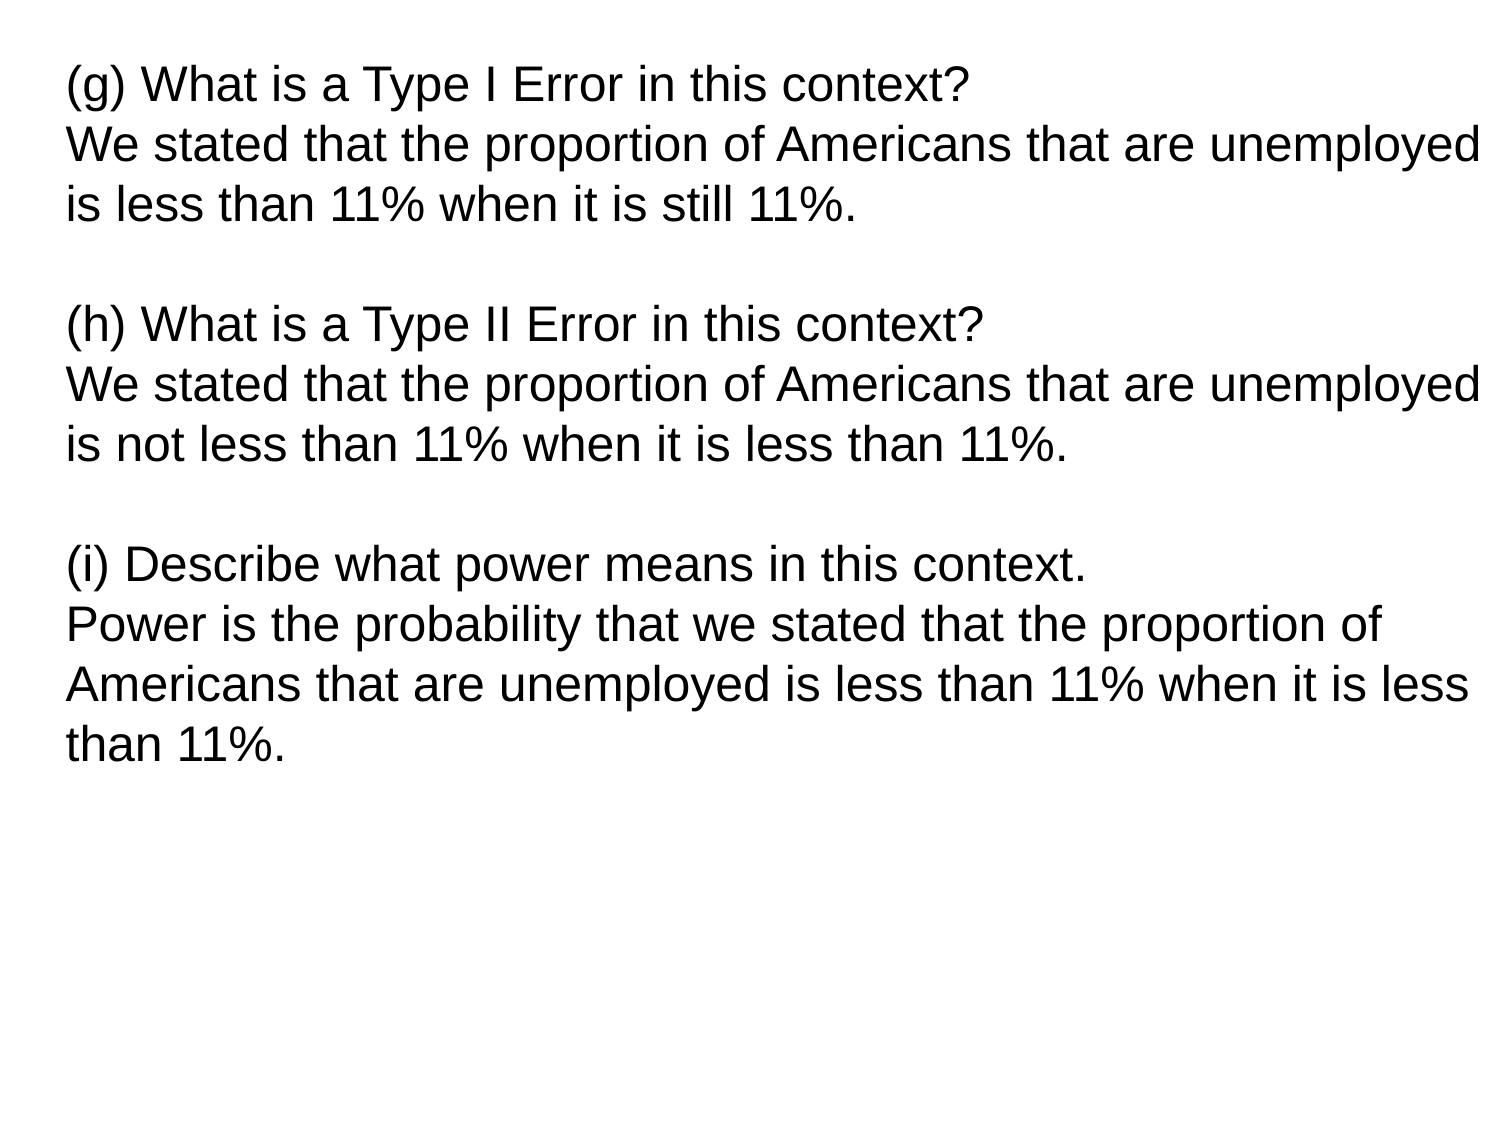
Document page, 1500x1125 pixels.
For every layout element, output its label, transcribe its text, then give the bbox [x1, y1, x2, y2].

text_box (g) What is a Type I Error in this context? We stated that the proportion of Americans that are unemployed is less than 11% when it is still 11%. (h) What is a Type II Error in this context? We stated that the proportion of Americans that are unemployed is not less than 11% when it is less than 11%. (i) Describe what power means in this context. Power is the probability that we stated that the proportion of Americans that are unemployed is less than 11% when it is less than 11%. [50, 44, 1500, 839]
